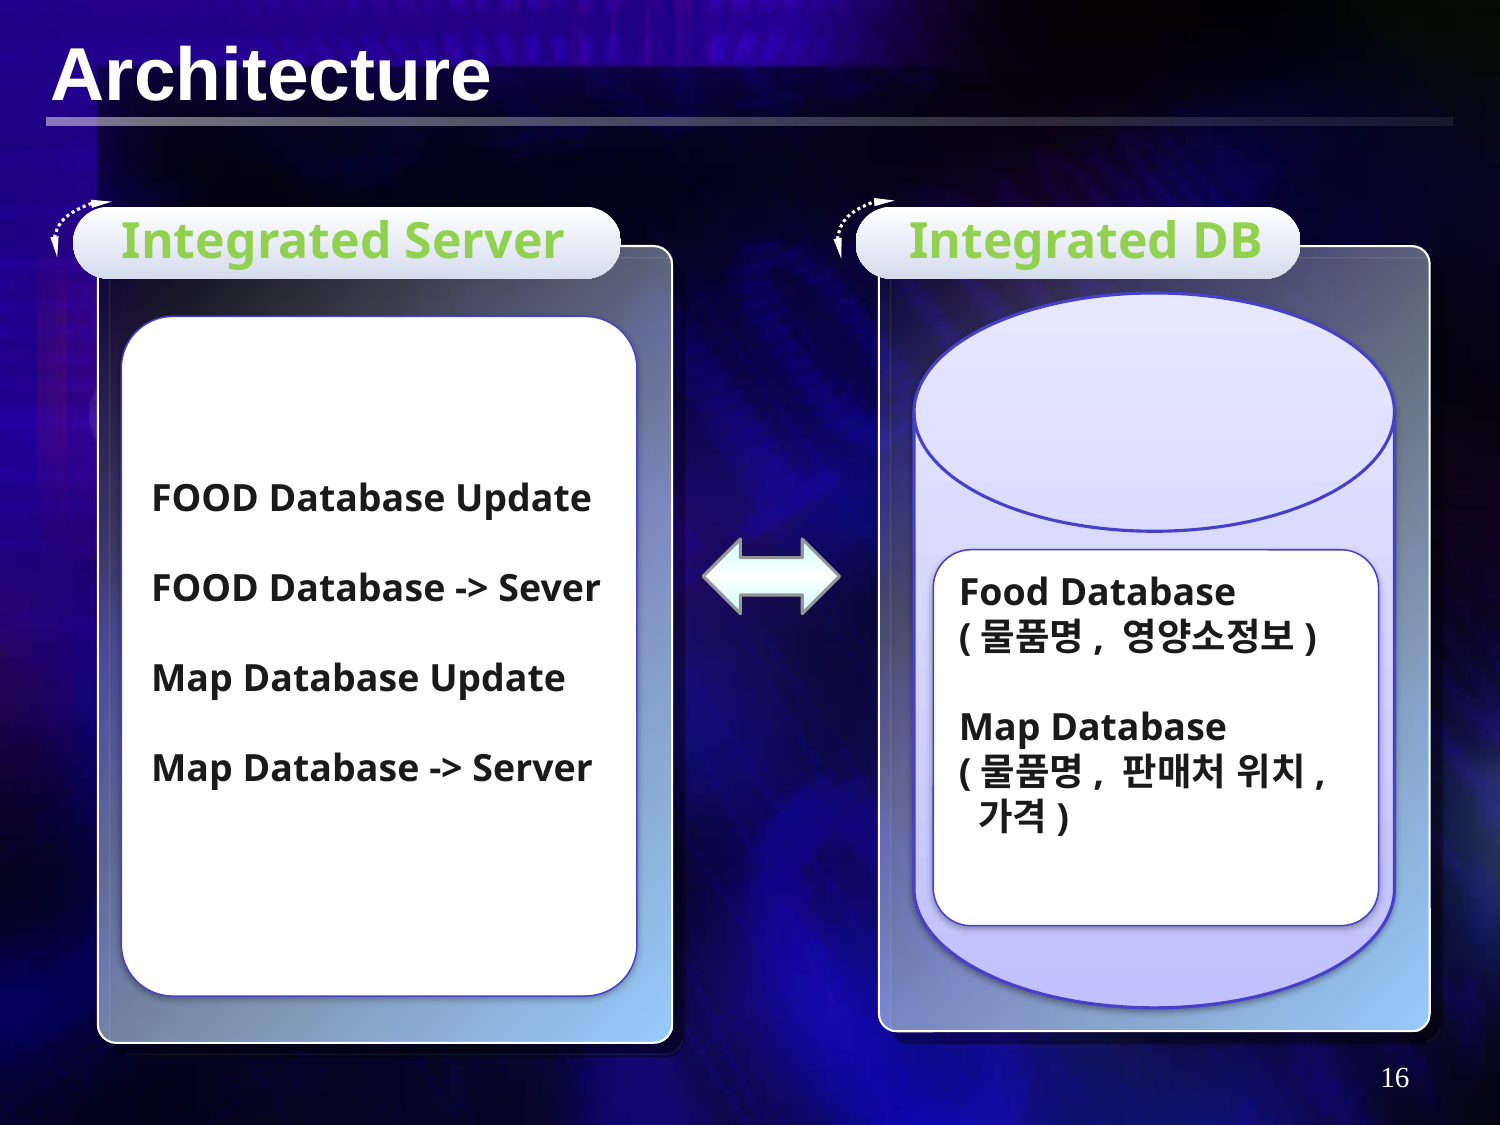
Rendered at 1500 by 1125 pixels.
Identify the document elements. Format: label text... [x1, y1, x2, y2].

text_box Architecture [35, 28, 1388, 125]
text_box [121, 316, 686, 997]
text_box [913, 292, 1396, 927]
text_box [839, 199, 1301, 279]
text_box [931, 933, 1379, 1009]
text_box [97, 246, 673, 1043]
text_box [703, 538, 840, 614]
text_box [58, 199, 622, 279]
picture [0, 0, 1500, 1125]
text_box [46, 117, 1453, 126]
text_box [878, 246, 1430, 1032]
slide_number 15 [1074, 1050, 1426, 1125]
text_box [862, 549, 1379, 926]
